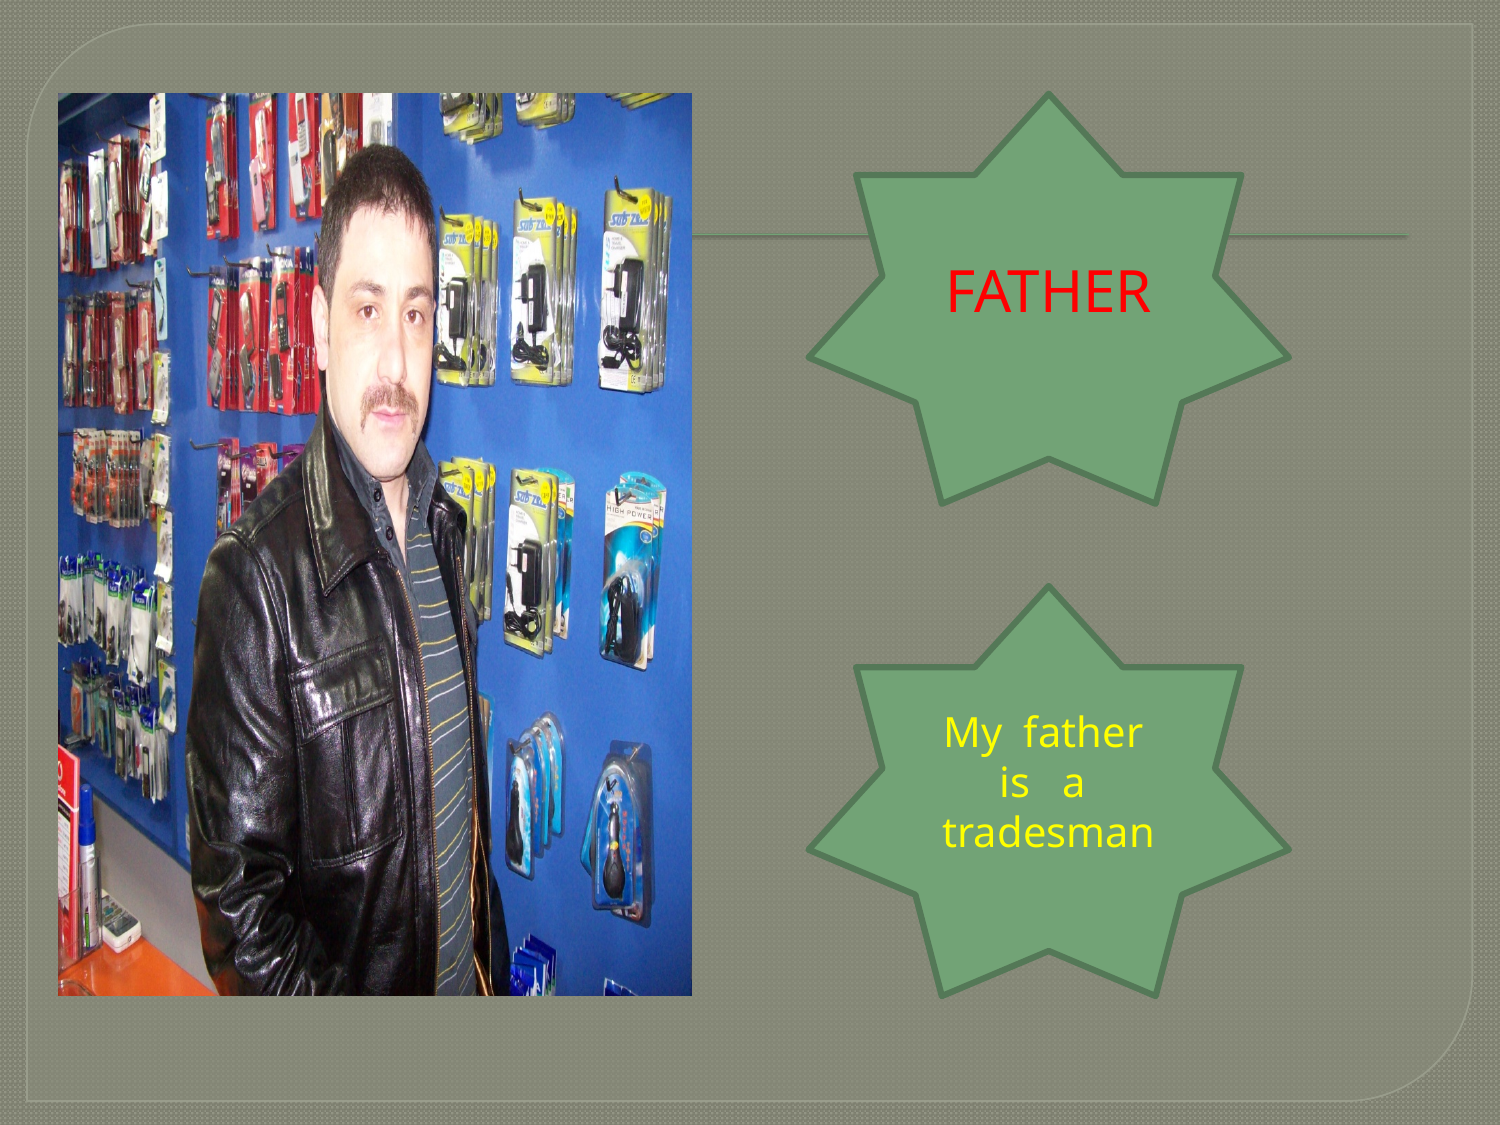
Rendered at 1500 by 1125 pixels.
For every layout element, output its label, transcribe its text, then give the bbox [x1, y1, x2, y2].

text_box My father is a tradesman [805, 582, 1293, 999]
picture [58, 93, 692, 997]
text_box FATHER [805, 90, 1293, 507]
